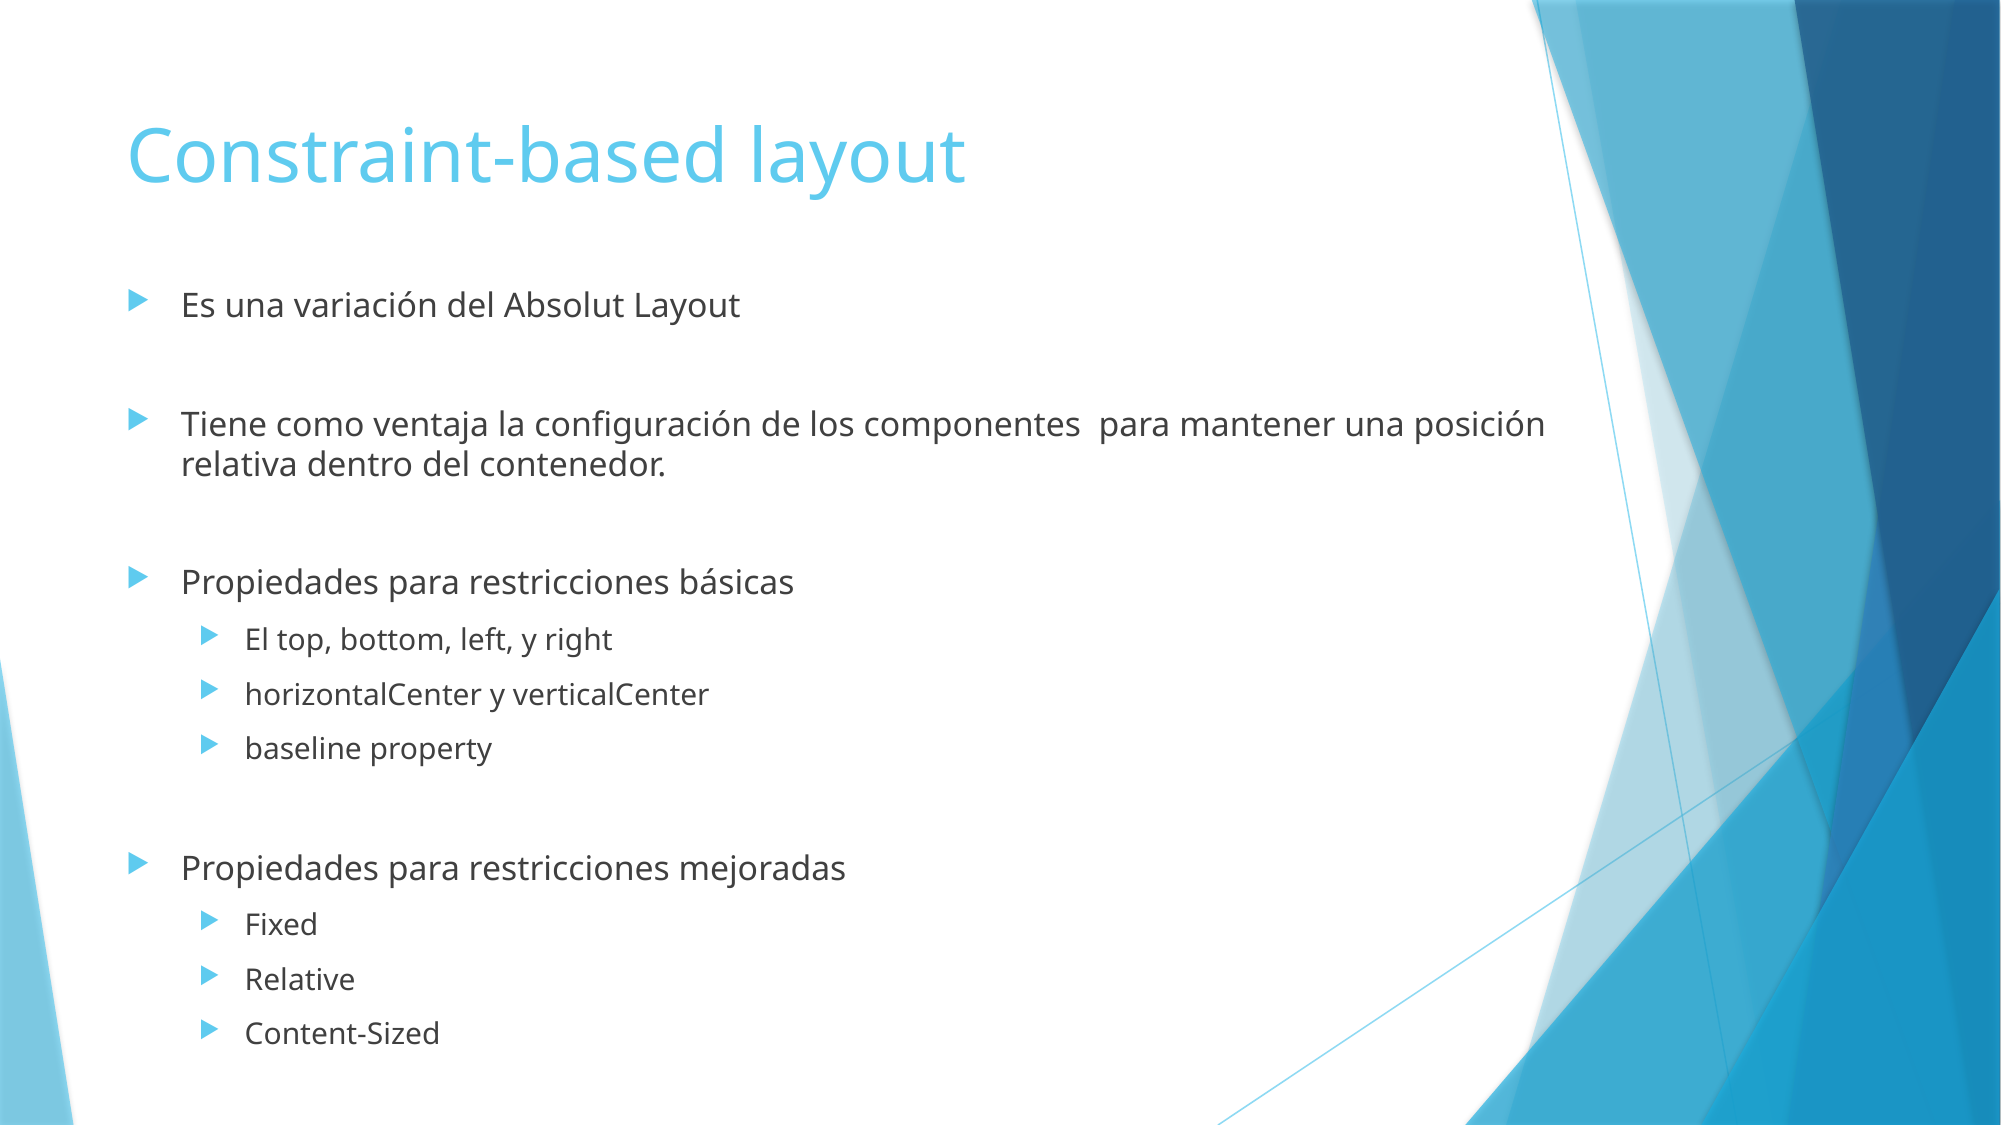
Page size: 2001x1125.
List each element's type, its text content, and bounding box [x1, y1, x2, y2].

title Constraint-based layout [111, 99, 1522, 276]
list Es una variación del Absolut Layout Tiene como ventaja la configuración de los componentes para mantener una posición relativa dentro del contenedor. Propiedades para restricciones básicas El top, bottom, left, y right horizontalCenter y verticalCenter baseline property Propiedades para restricciones mejoradas Fixed Relative Content-Sized [111, 276, 1593, 1061]
